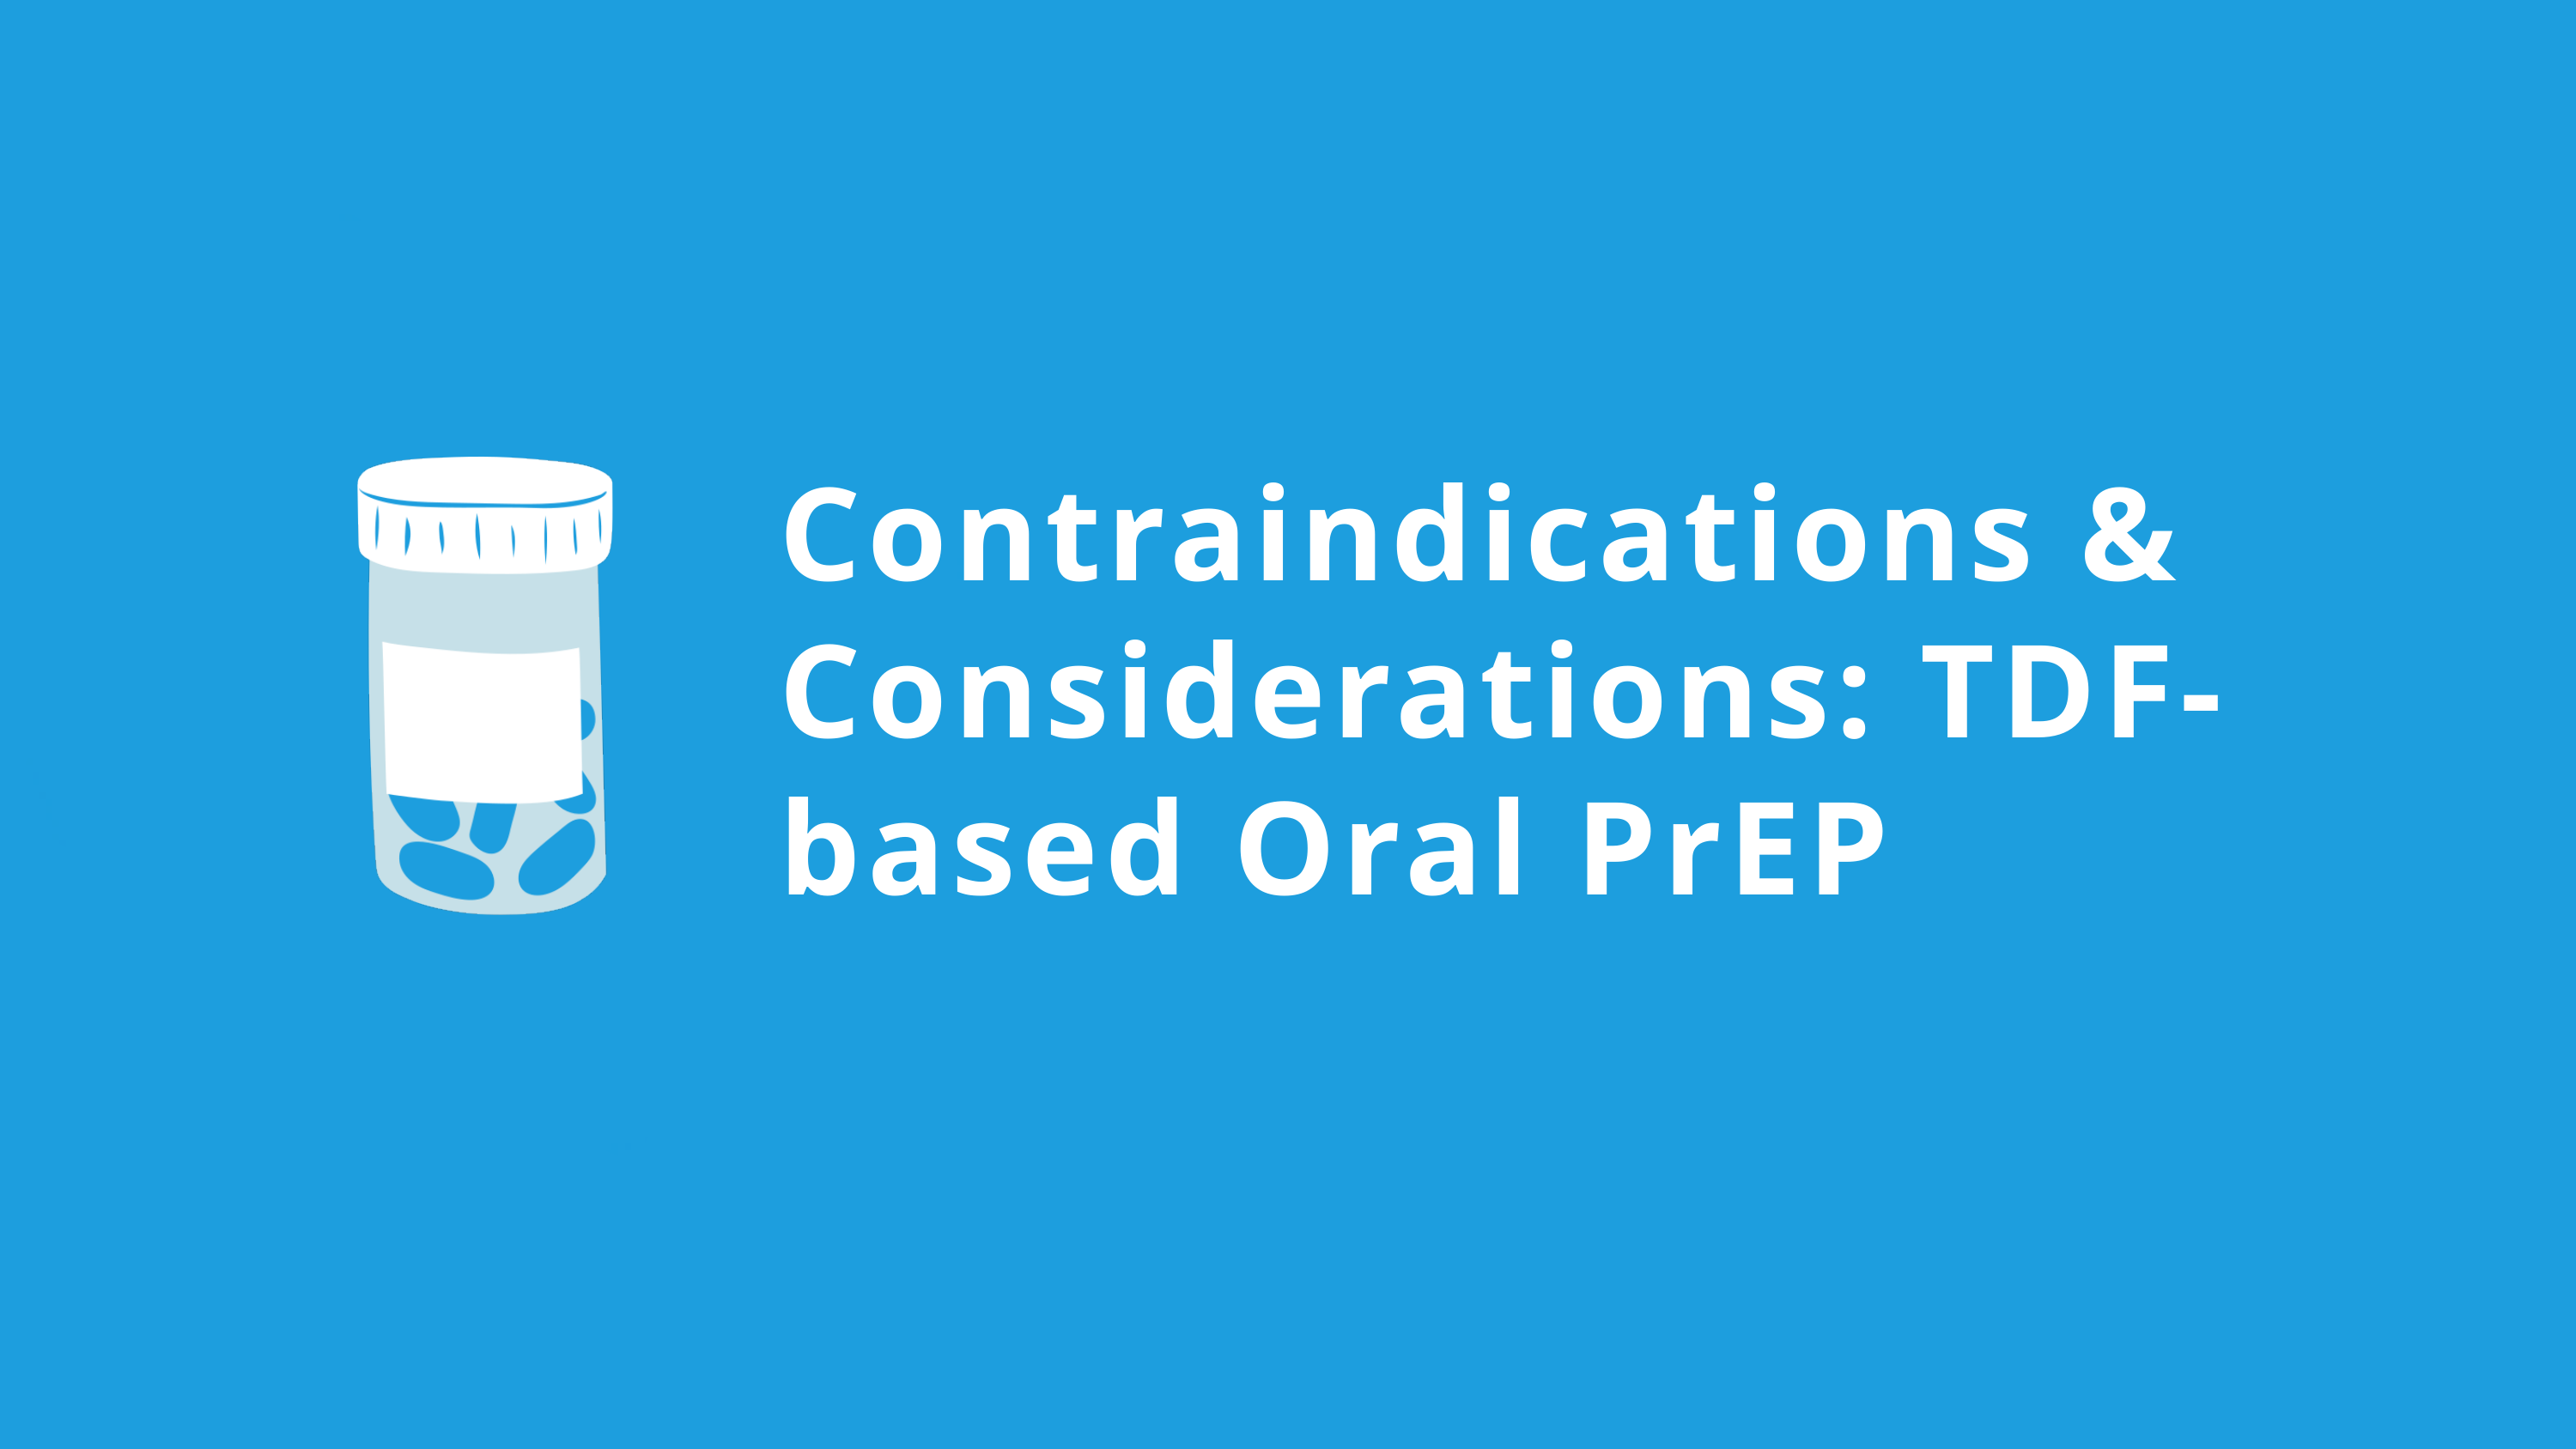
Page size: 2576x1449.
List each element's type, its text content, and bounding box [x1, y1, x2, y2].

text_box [0, 207, 971, 1165]
text_box Contraindications & Considerations: TDF-based Oral PrEP [975, 449, 2297, 921]
